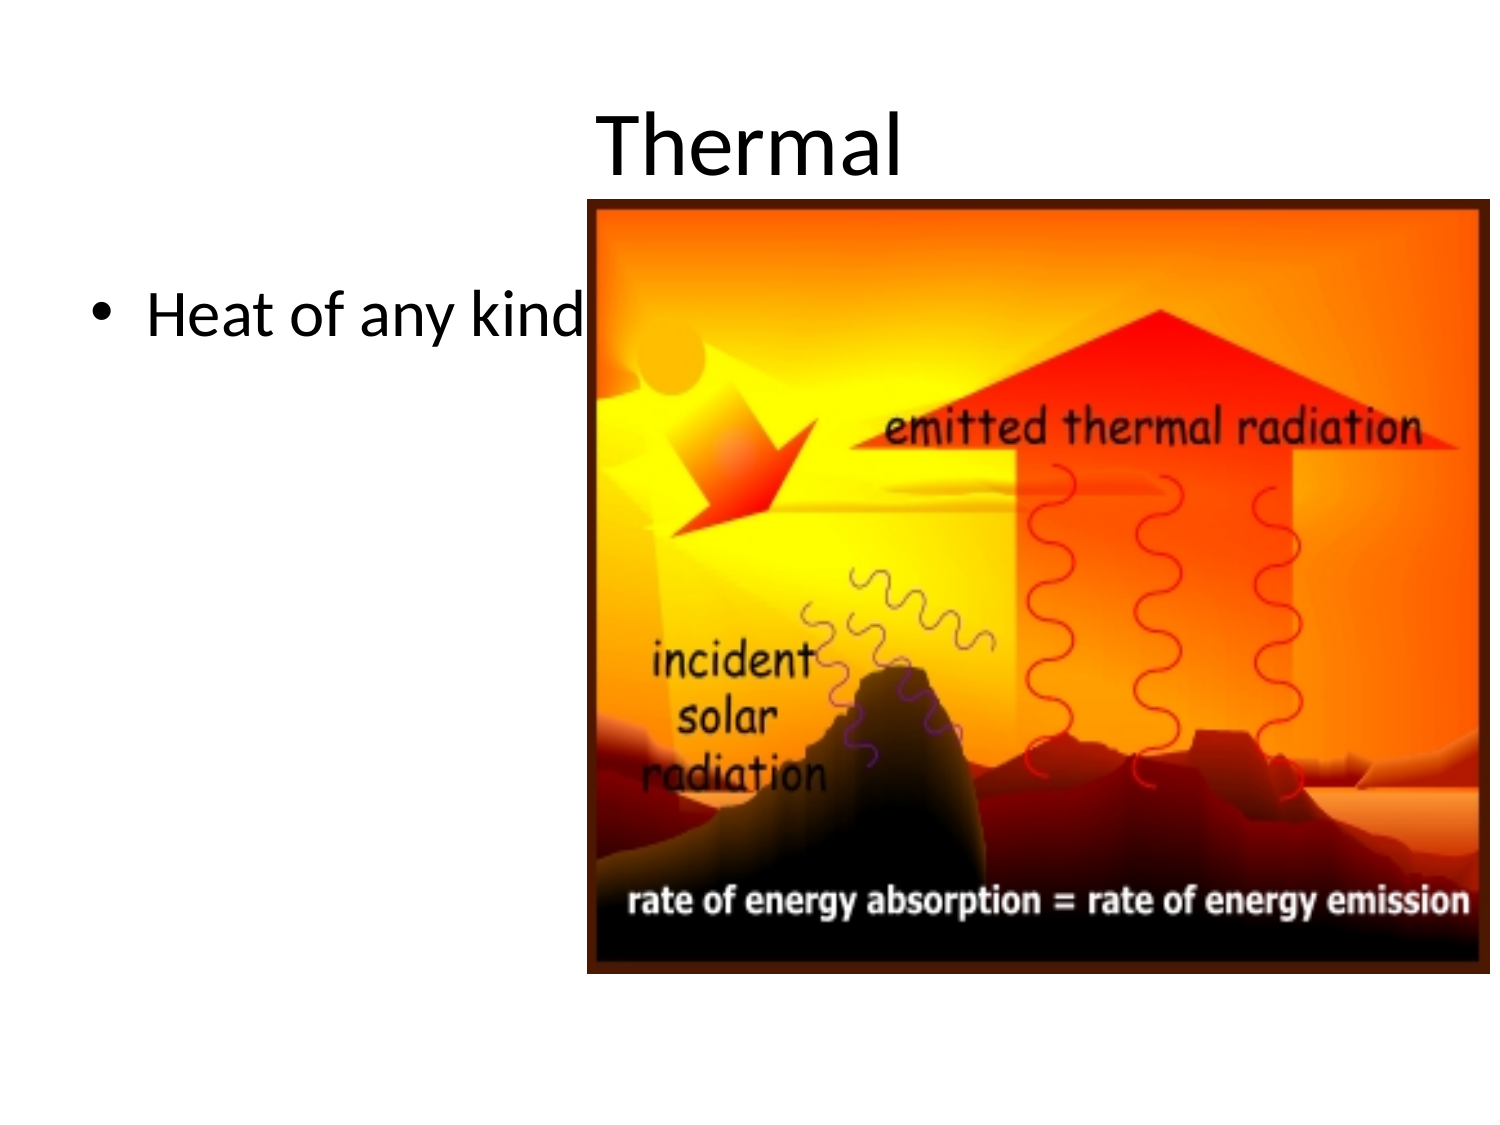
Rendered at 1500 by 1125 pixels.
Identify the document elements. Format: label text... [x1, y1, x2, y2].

title Thermal [75, 45, 1425, 233]
list Heat of any kind [75, 262, 1425, 1005]
picture [587, 199, 1490, 974]
